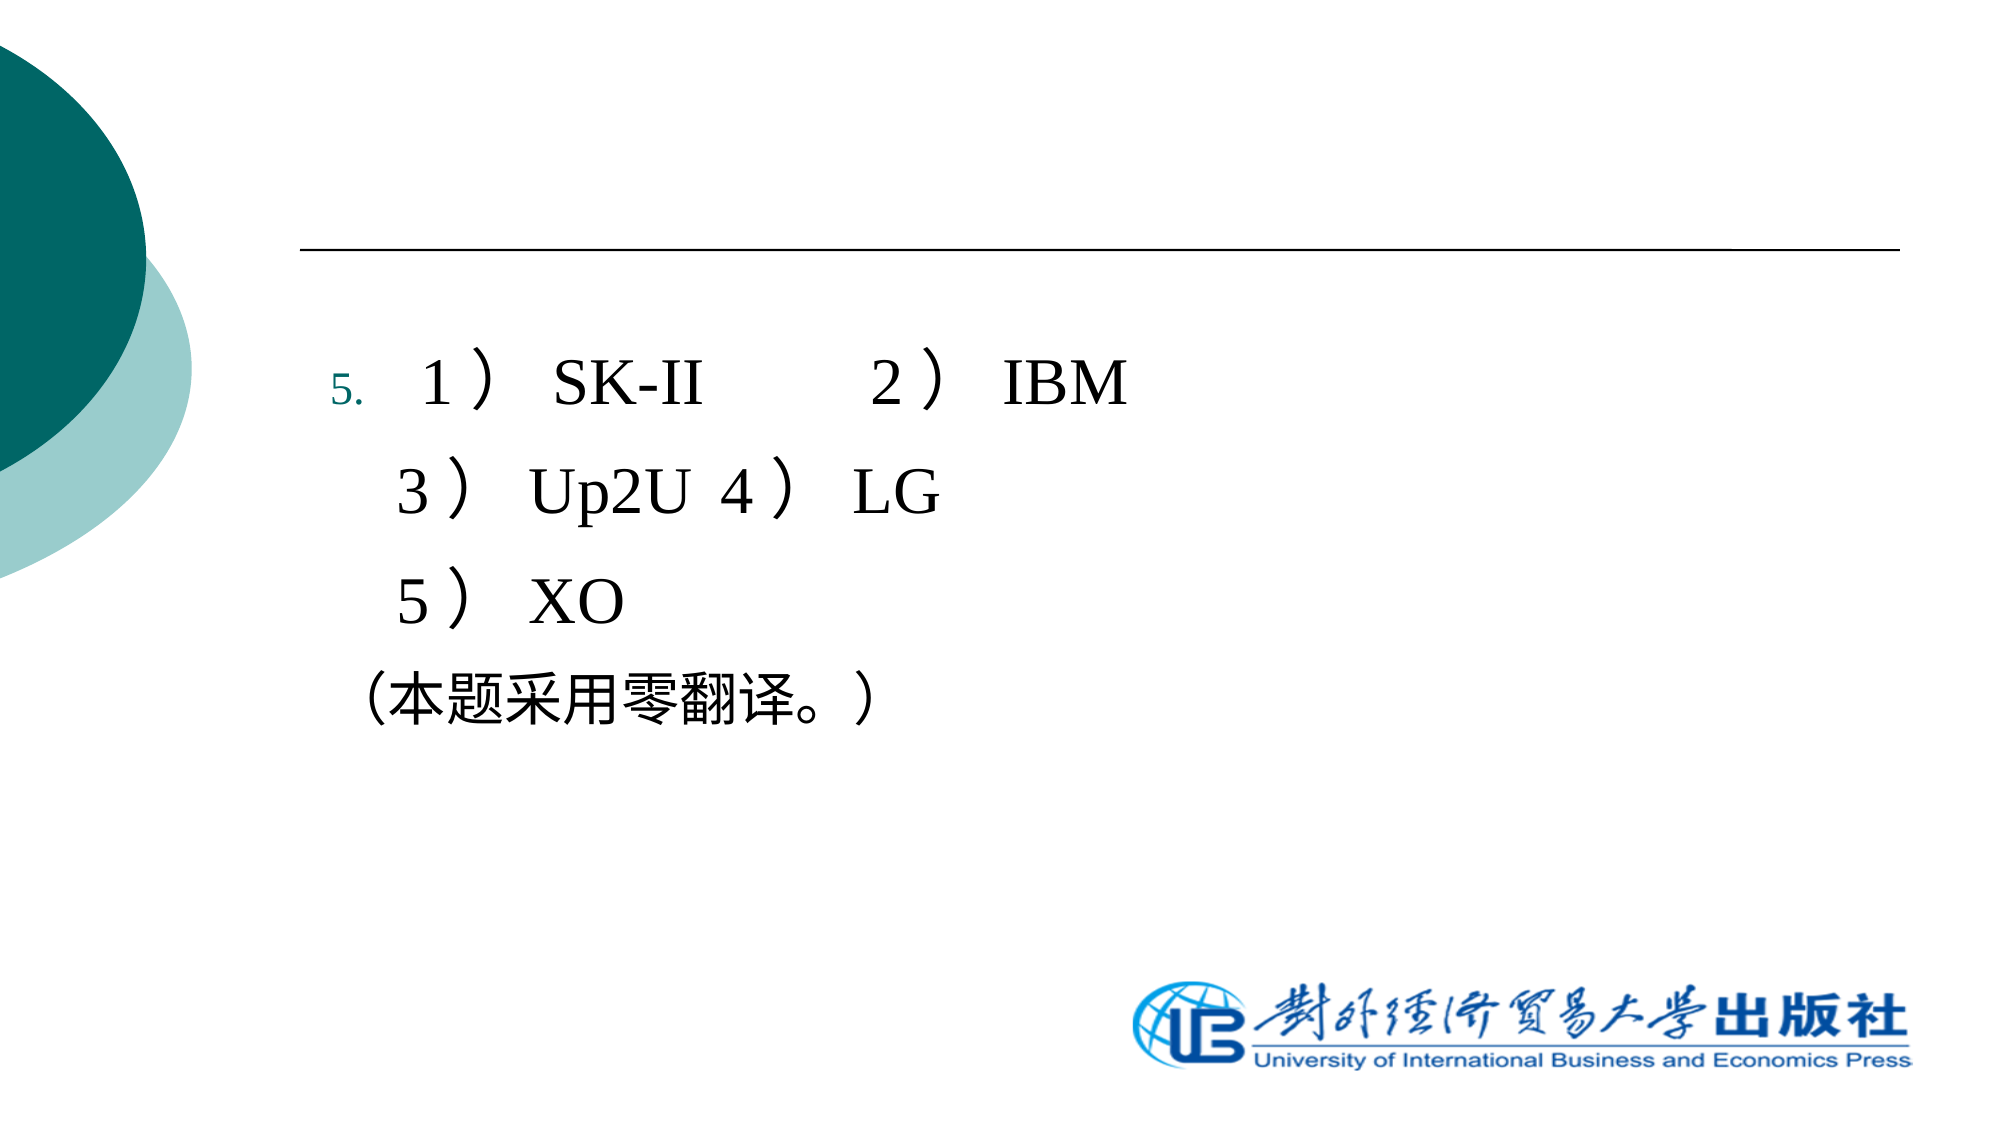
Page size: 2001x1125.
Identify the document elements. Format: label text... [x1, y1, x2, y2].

picture [1054, 922, 2000, 1125]
list 1）SK-II 2）IBM 3）Up2U 4）LG 5）XO （本题采用零翻译。） [314, 314, 1509, 1000]
